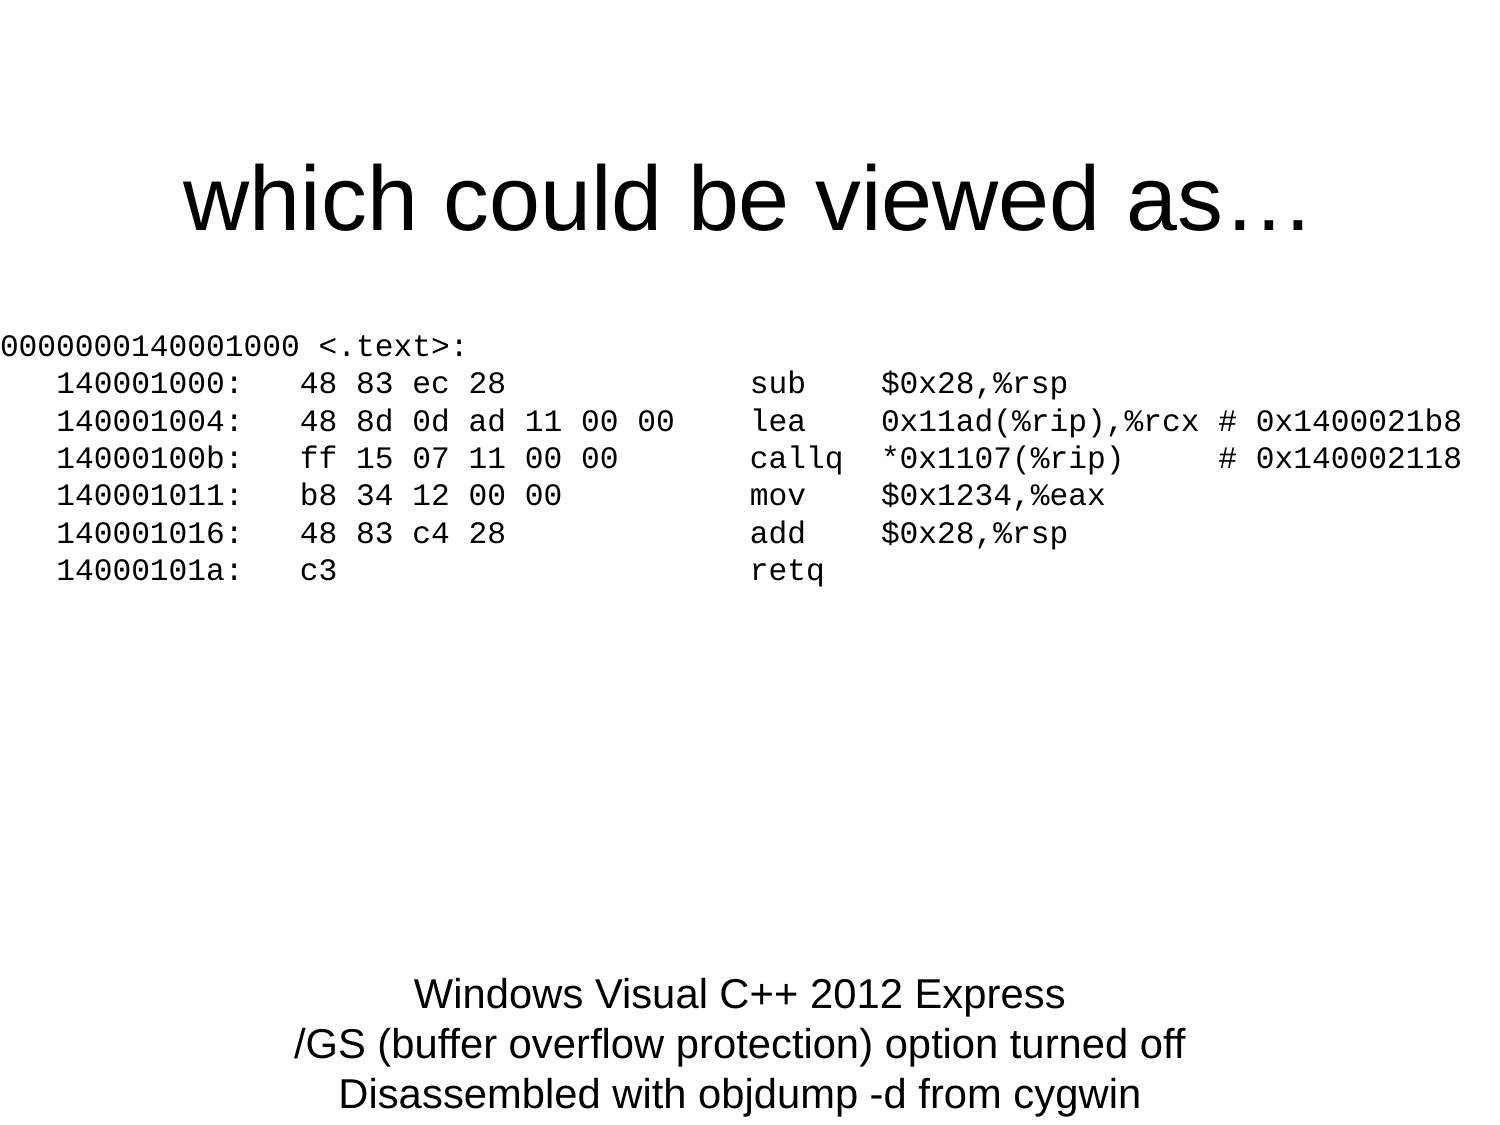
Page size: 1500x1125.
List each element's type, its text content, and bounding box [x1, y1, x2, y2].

text_box 0000000140001000 <.text>: 140001000: 48 83 ec 28 sub $0x28,%rsp 140001004: 48 8d 0d ad 11 00 00 lea 0x11ad(%rip),%rcx # 0x1400021b8 14000100b: ff 15 07 11 00 00 callq *0x1107(%rip) # 0x140002118 140001011: b8 34 12 00 00 mov $0x1234,%eax 140001016: 48 83 c4 28 add $0x28,%rsp 14000101a: c3 retq [0, 324, 1500, 588]
text_box Windows Visual C++ 2012 Express /GS (buffer overflow protection) option turned off Disassembled with objdump -d from cygwin [286, 959, 1194, 1125]
text_box which could be viewed as… [112, 138, 1388, 249]
